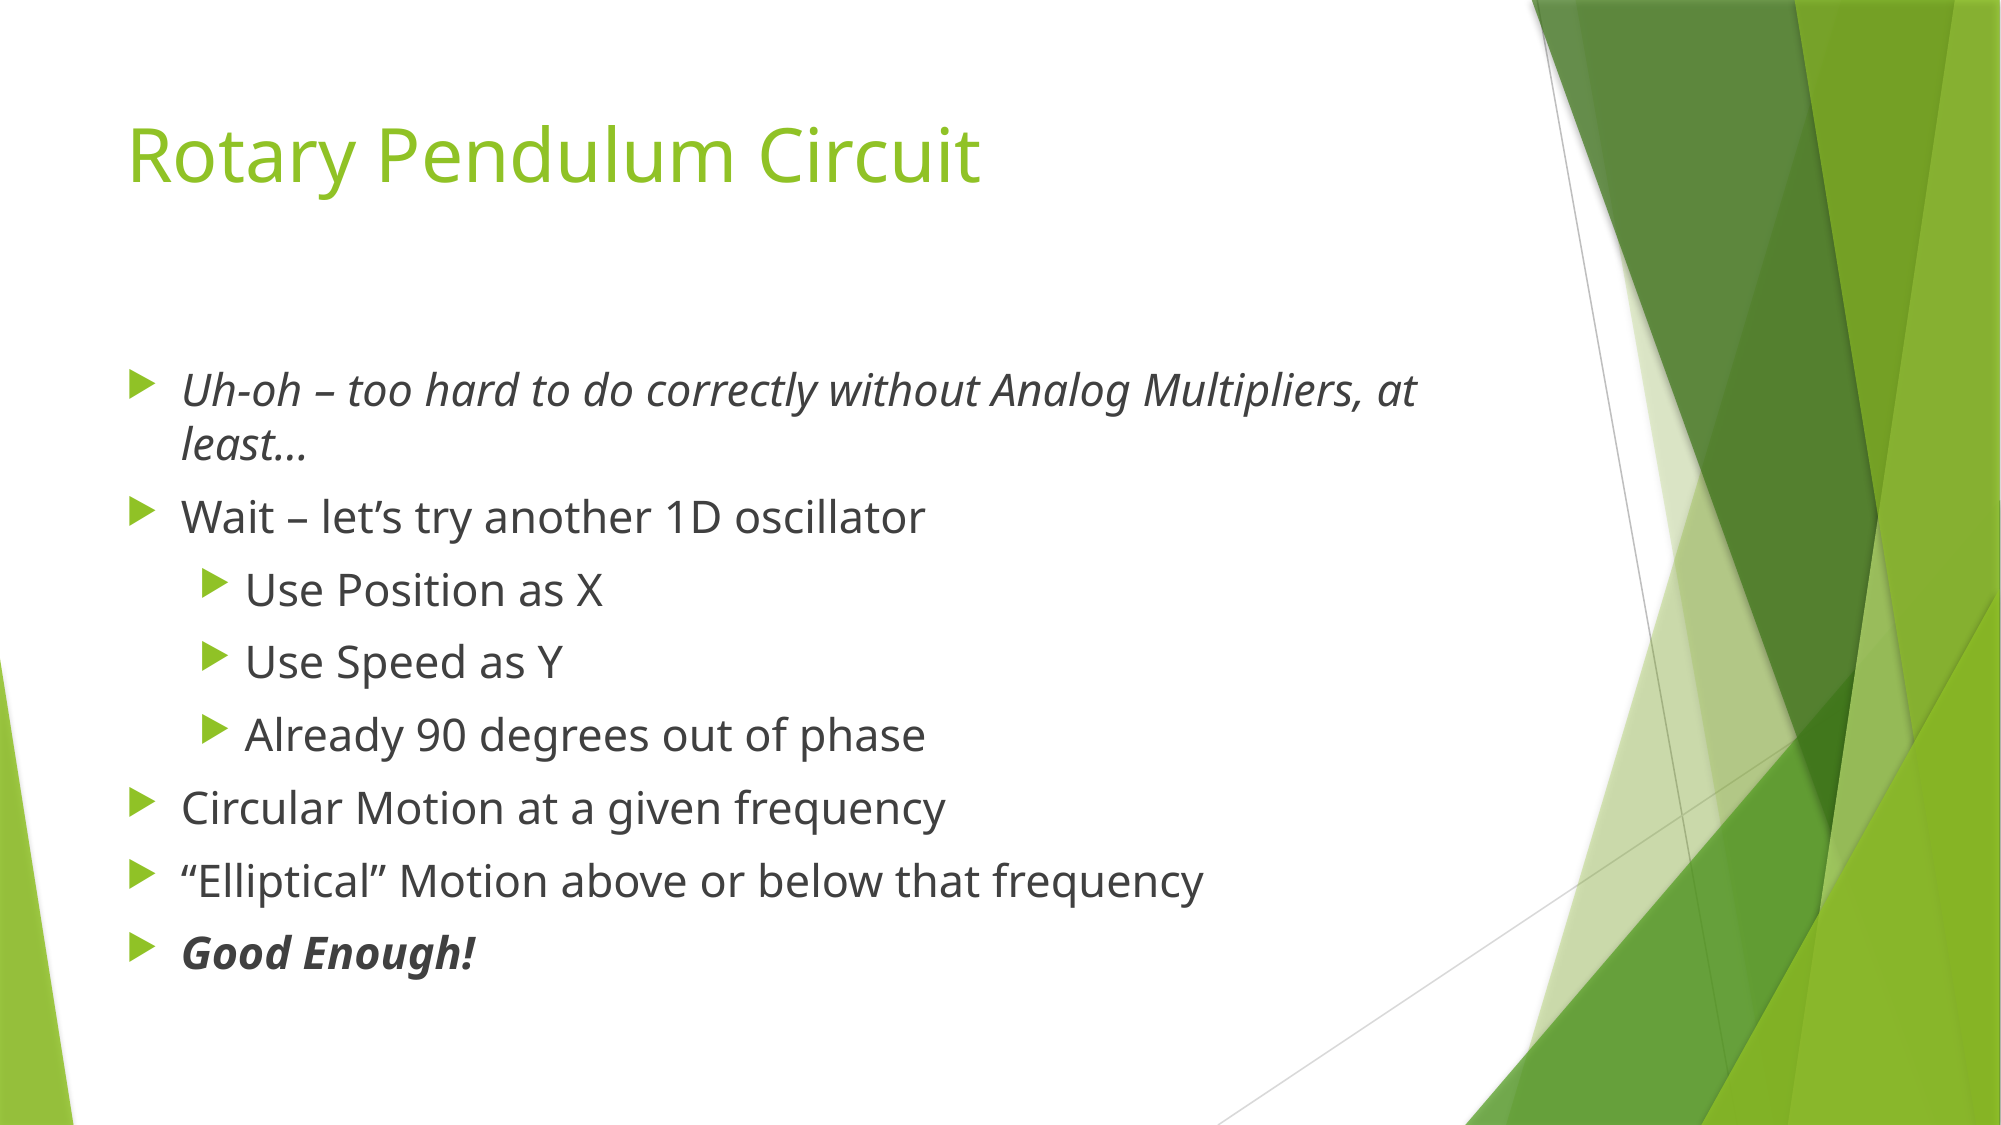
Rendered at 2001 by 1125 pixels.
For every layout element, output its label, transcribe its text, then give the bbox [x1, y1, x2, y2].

title Rotary Pendulum Circuit [111, 99, 1522, 317]
list Uh-oh – too hard to do correctly without Analog Multipliers, at least… Wait – let’s try another 1D oscillator Use Position as X Use Speed as Y Already 90 degrees out of phase Circular Motion at a given frequency “Elliptical” Motion above or below that frequency Good Enough! [111, 354, 1522, 992]
